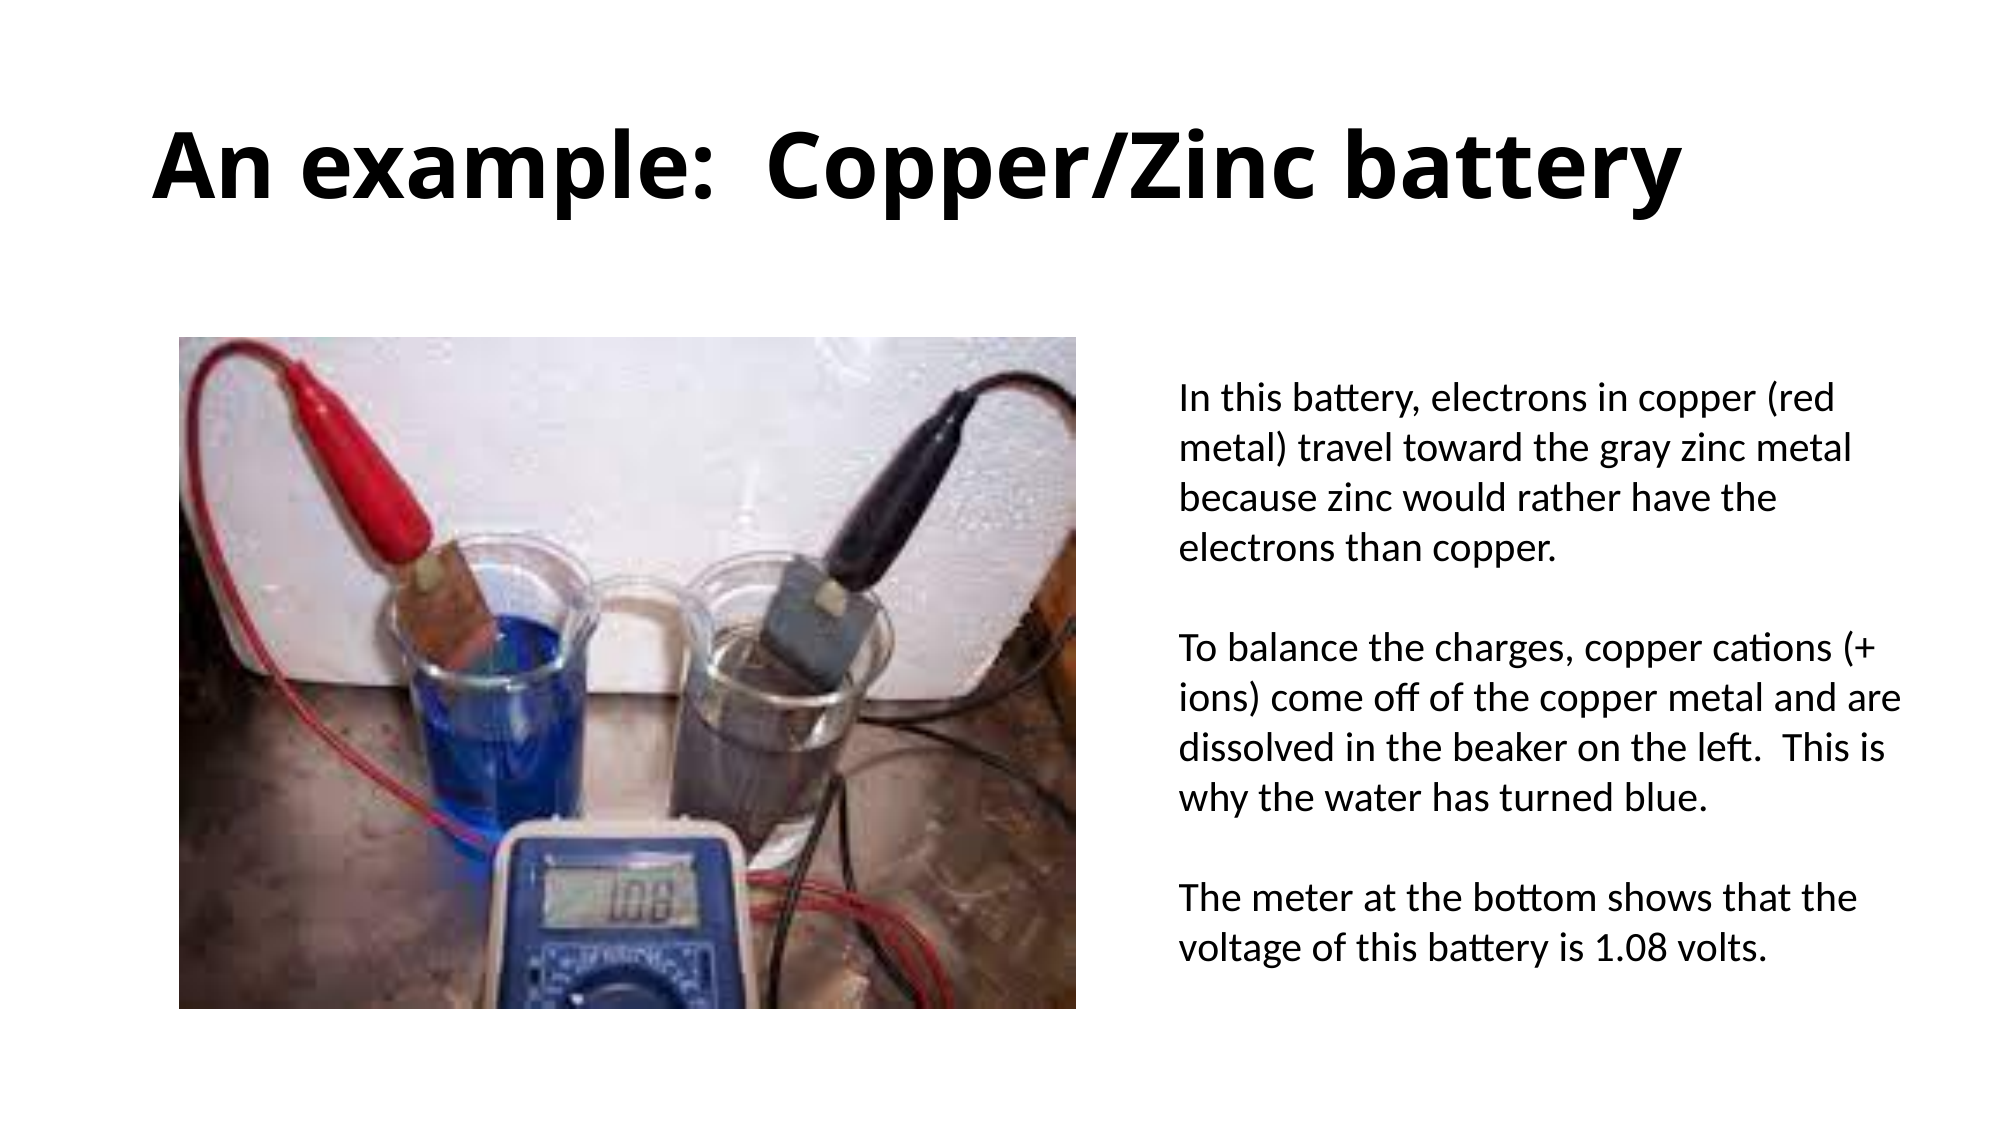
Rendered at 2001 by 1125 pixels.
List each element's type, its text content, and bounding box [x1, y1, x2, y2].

title An example: Copper/Zinc battery [137, 59, 1863, 278]
text_box In this battery, electrons in copper (red metal) travel toward the gray zinc metal because zinc would rather have the electrons than copper. To balance the charges, copper cations (+ ions) come off of the copper metal and are dissolved in the beaker on the left. This is why the water has turned blue. The meter at the bottom shows that the voltage of this battery is 1.08 volts. [1163, 362, 1928, 978]
picture [179, 337, 1076, 1009]
